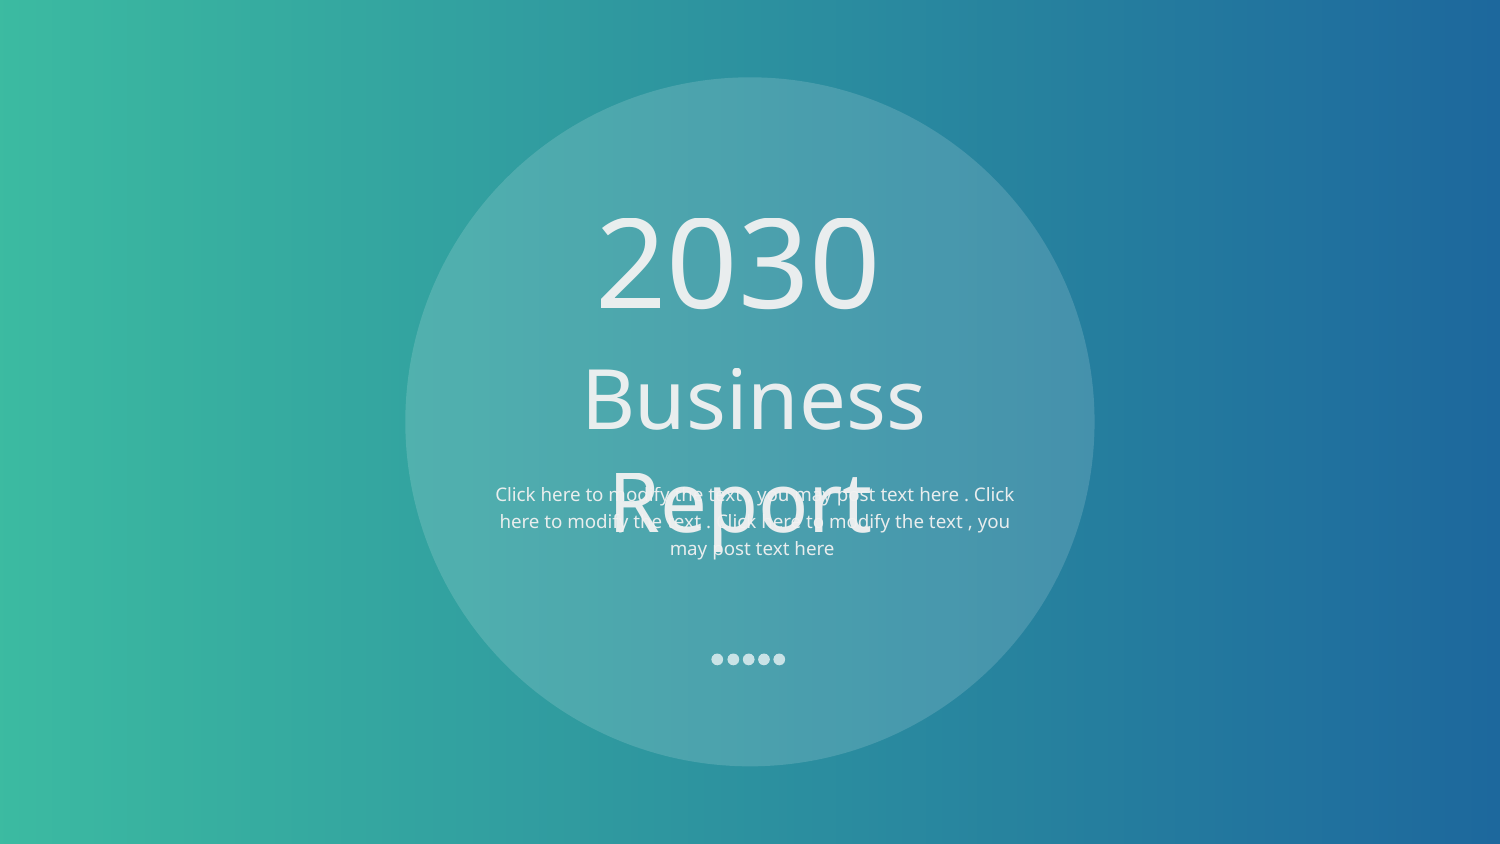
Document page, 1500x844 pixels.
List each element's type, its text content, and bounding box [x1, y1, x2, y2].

text_box Business Report [408, 322, 1074, 557]
text_box [756, 651, 772, 668]
text_box [432, 557, 1067, 767]
text_box [740, 651, 756, 668]
text_box [420, 77, 1095, 540]
text_box [709, 651, 725, 668]
text_box [725, 651, 741, 668]
text_box Click here to modify the text , you may post text here . Click here to modify the text . Click here to modify the text , you may post text here [470, 472, 1039, 565]
text_box [771, 651, 788, 668]
text_box 2030 [559, 176, 950, 341]
picture [0, 0, 1500, 844]
